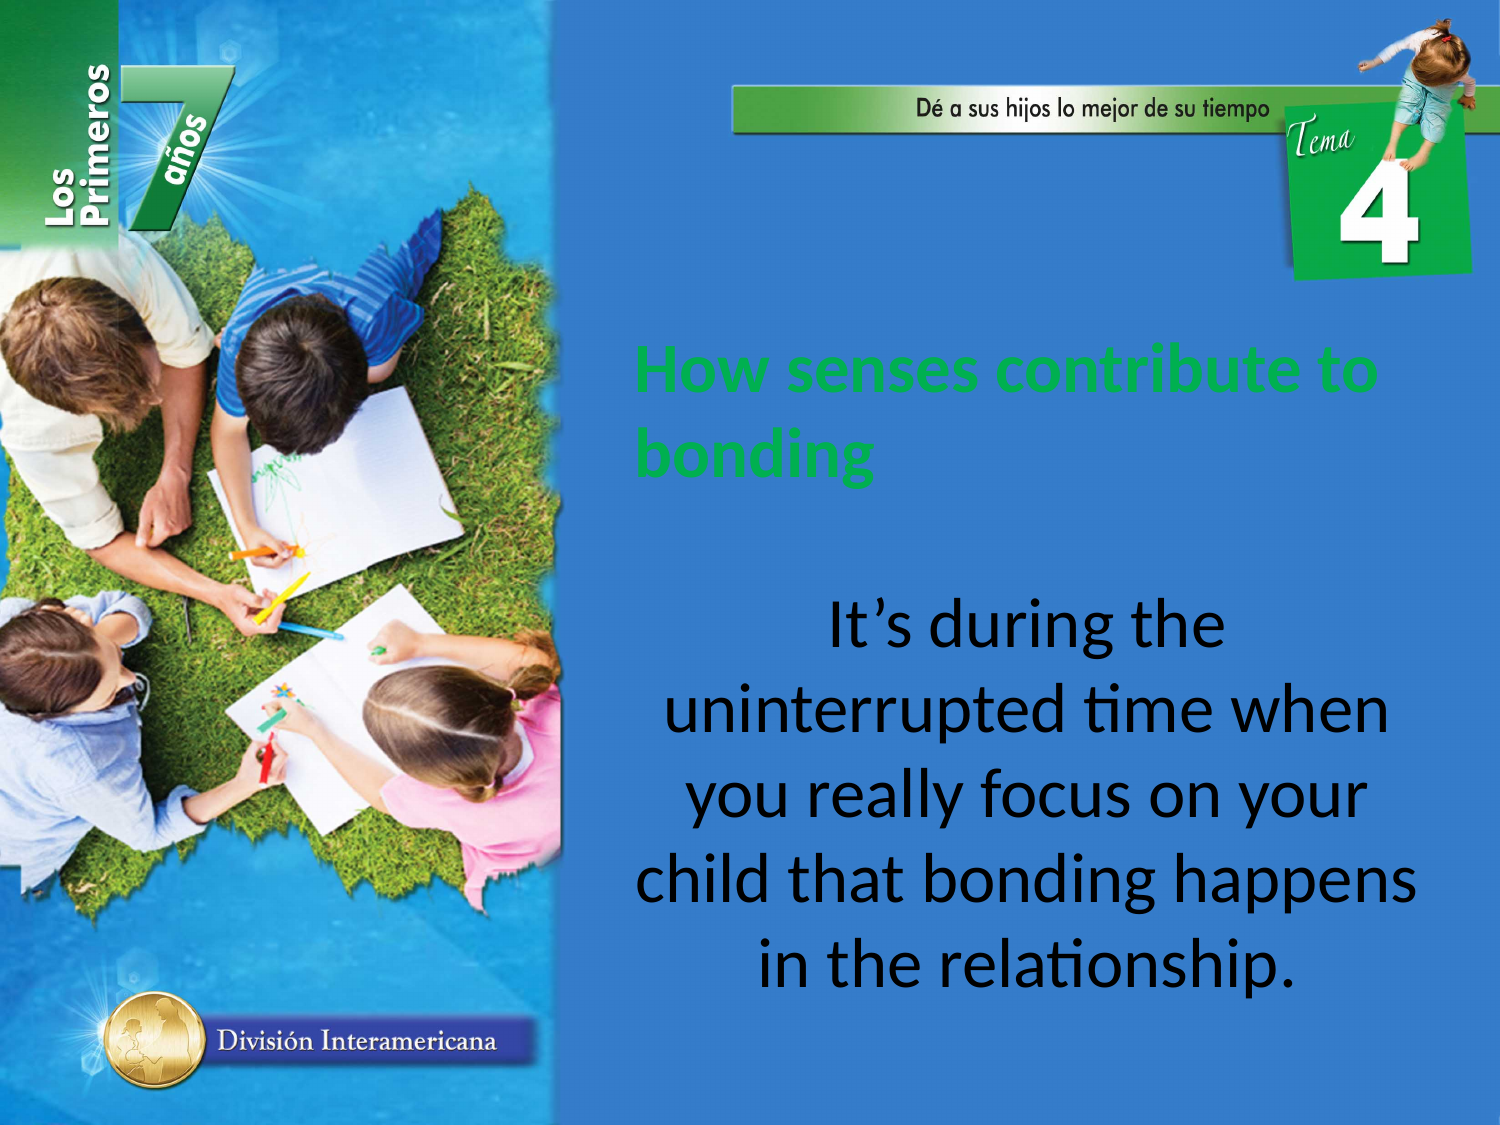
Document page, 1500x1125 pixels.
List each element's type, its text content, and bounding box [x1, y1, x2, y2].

picture [0, 0, 1500, 1125]
text_box How senses contribute to bonding It’s during the uninterrupted time when you really focus on your child that bonding happens in the relationship. [620, 314, 1436, 1009]
